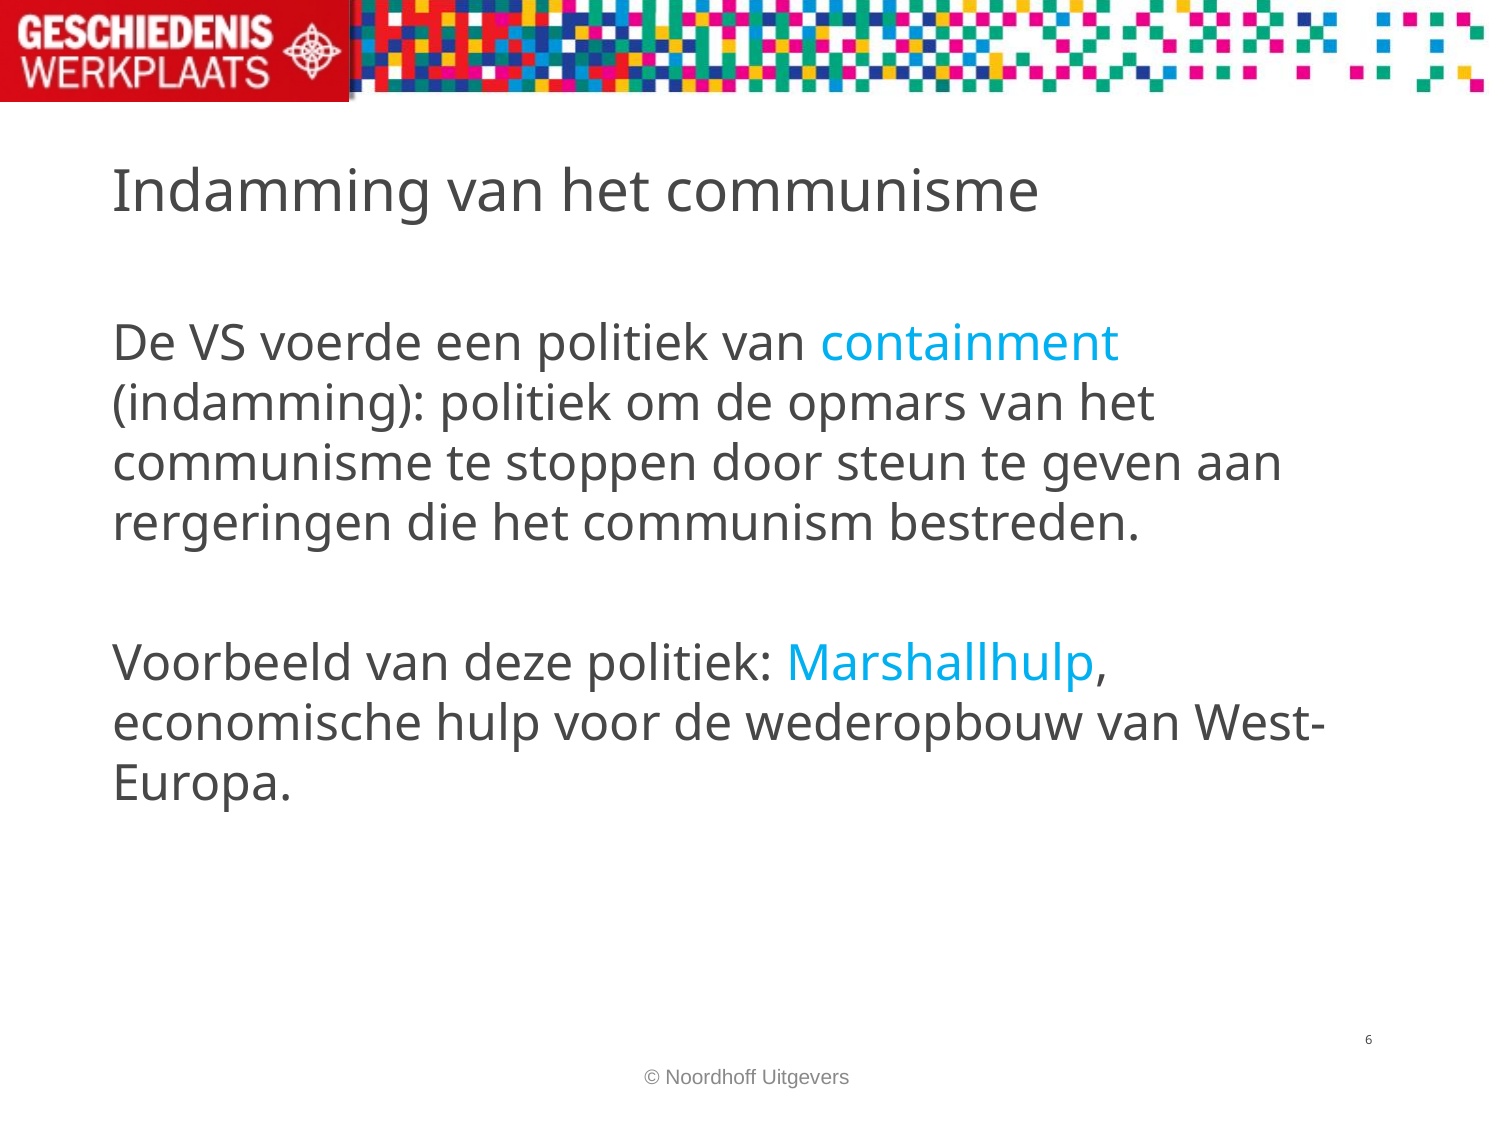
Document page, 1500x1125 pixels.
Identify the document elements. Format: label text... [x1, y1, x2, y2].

text_box © Noordhoff Uitgevers [512, 1045, 988, 1106]
slide_number 6 [1325, 1025, 1388, 1063]
title Indamming van het communisme [112, 145, 1401, 256]
picture [0, 0, 1500, 1125]
list De VS voerde een politiek van containment (indamming): politiek om de opmars van het communisme te stoppen door steun te geven aan rergeringen die het communism bestreden. Voorbeeld van deze politiek: Marshallhulp, economische hulp voor de wederopbouw van West-Europa. [112, 302, 1409, 988]
